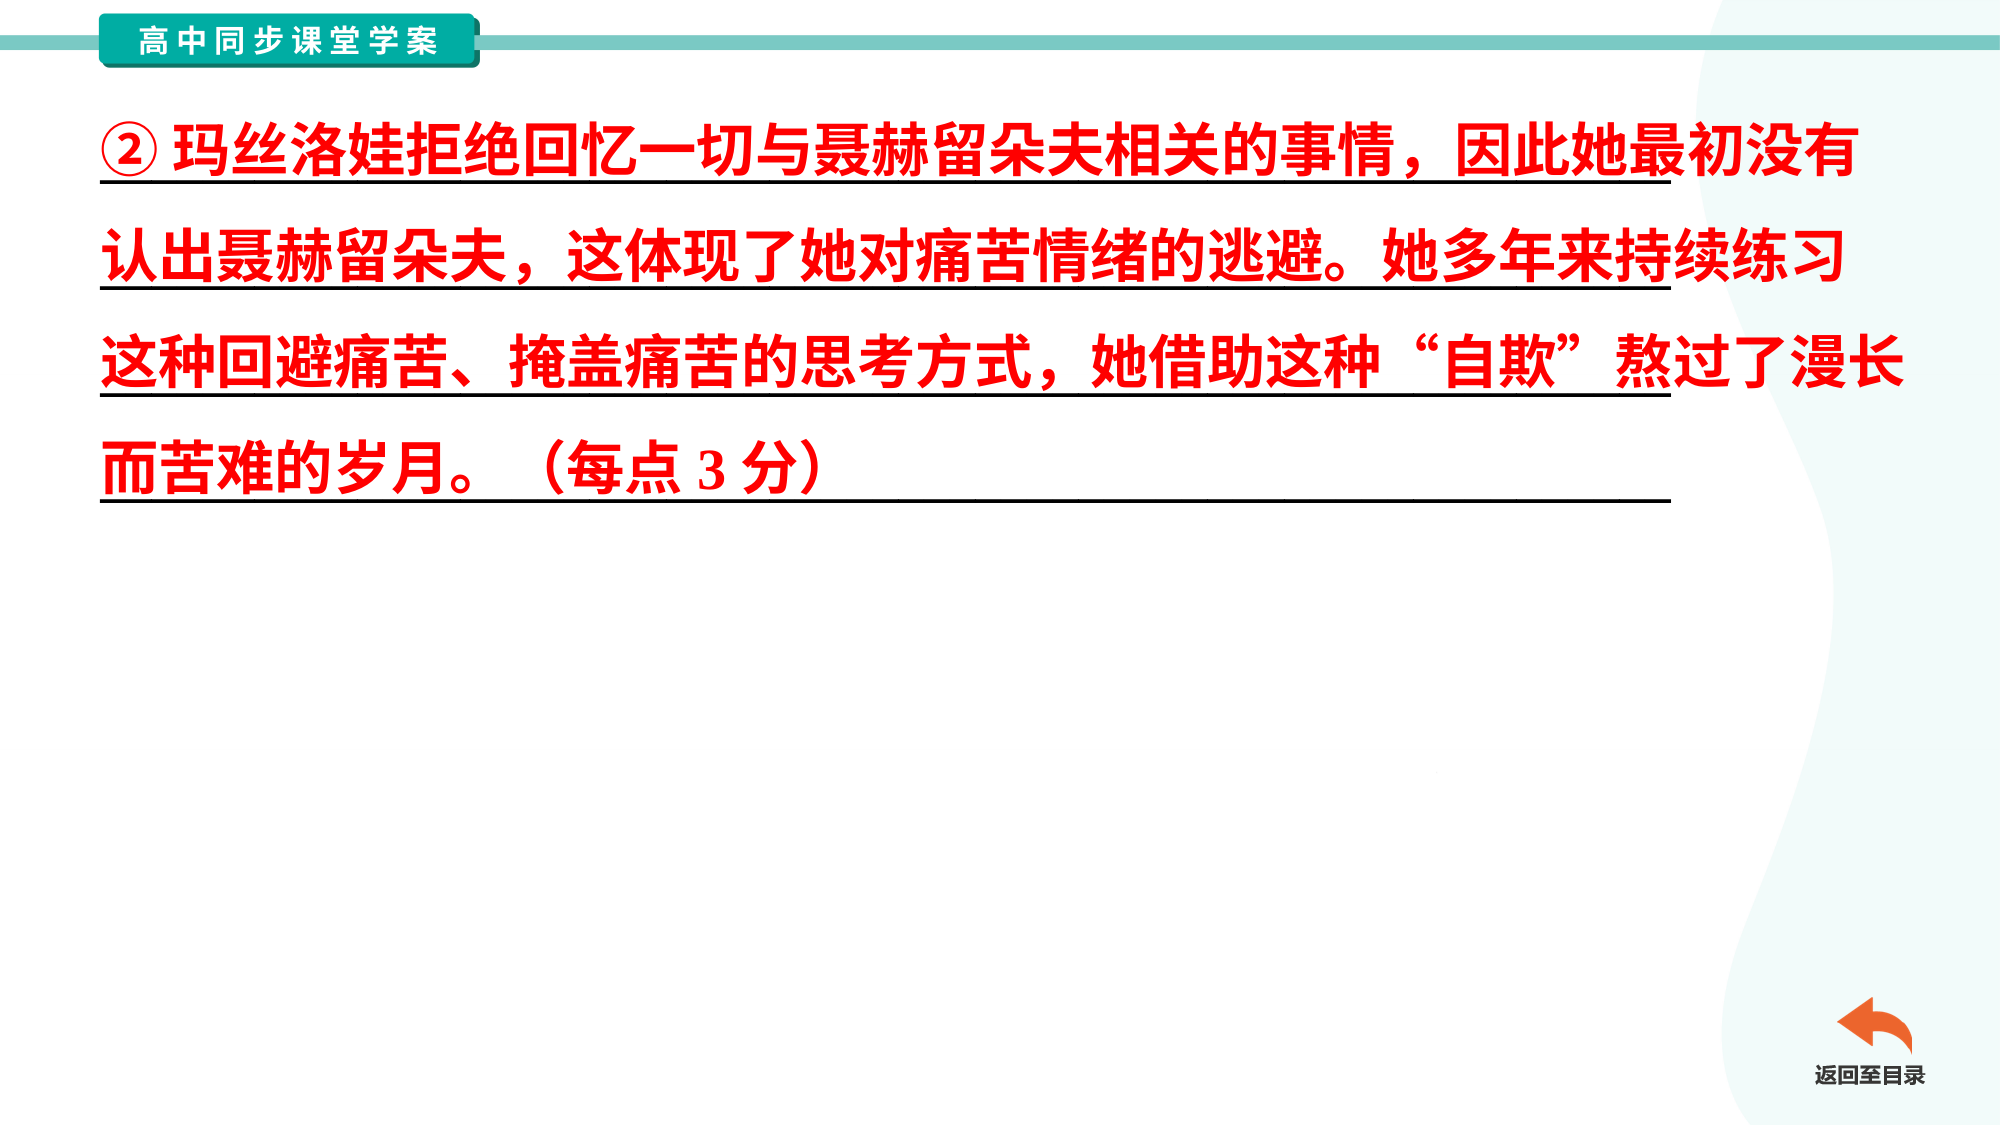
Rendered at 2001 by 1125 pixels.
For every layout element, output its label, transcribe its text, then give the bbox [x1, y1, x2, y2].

picture [0, 0, 2000, 1125]
text_box _____________________________________________________________ _____________________________________________________________ _____________________________________________________________ _____________________________________________________________ [100, 502, 1899, 506]
text_box ②玛丝洛娃拒绝回忆一切与聂赫留朵夫相关的事情，因此她最初没有 认出聂赫留朵夫，这体现了她对痛苦情绪的逃避。她多年来持续练习 这种回避痛苦、掩盖痛苦的思考方式，她借助这种“自欺”熬过了漫长 而苦难的岁月。（每点3分） [100, 76, 1899, 502]
